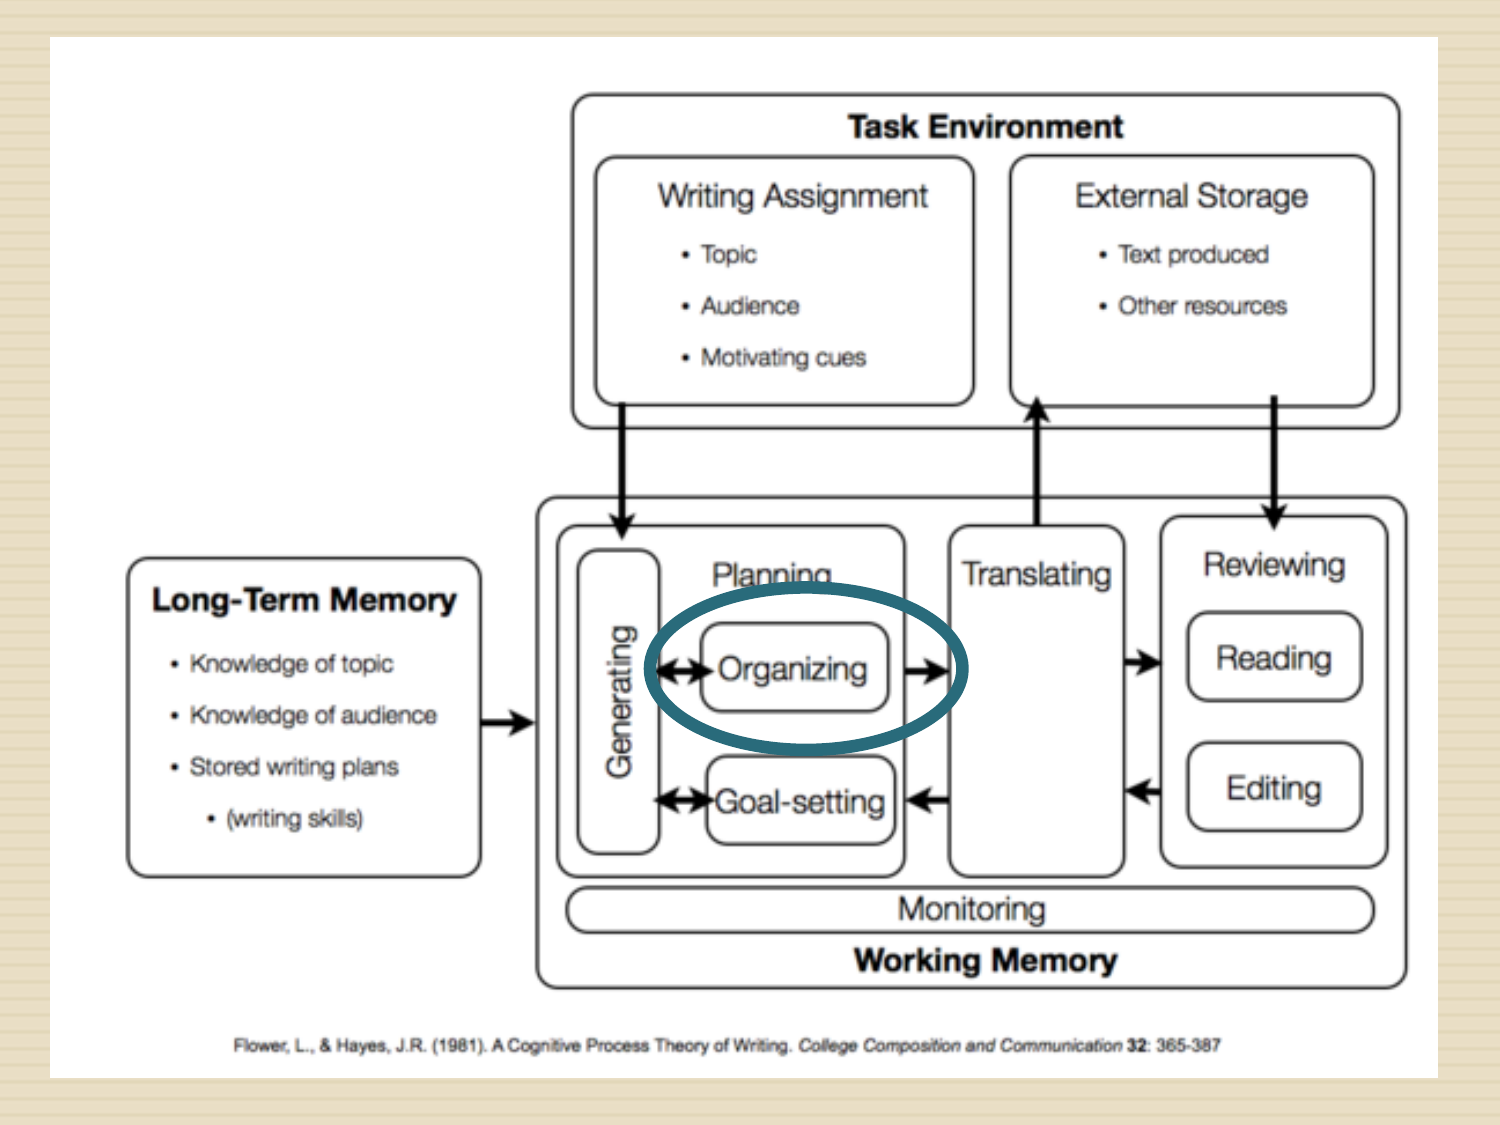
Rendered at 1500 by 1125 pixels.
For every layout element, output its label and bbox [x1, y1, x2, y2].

picture [49, 37, 1438, 1079]
